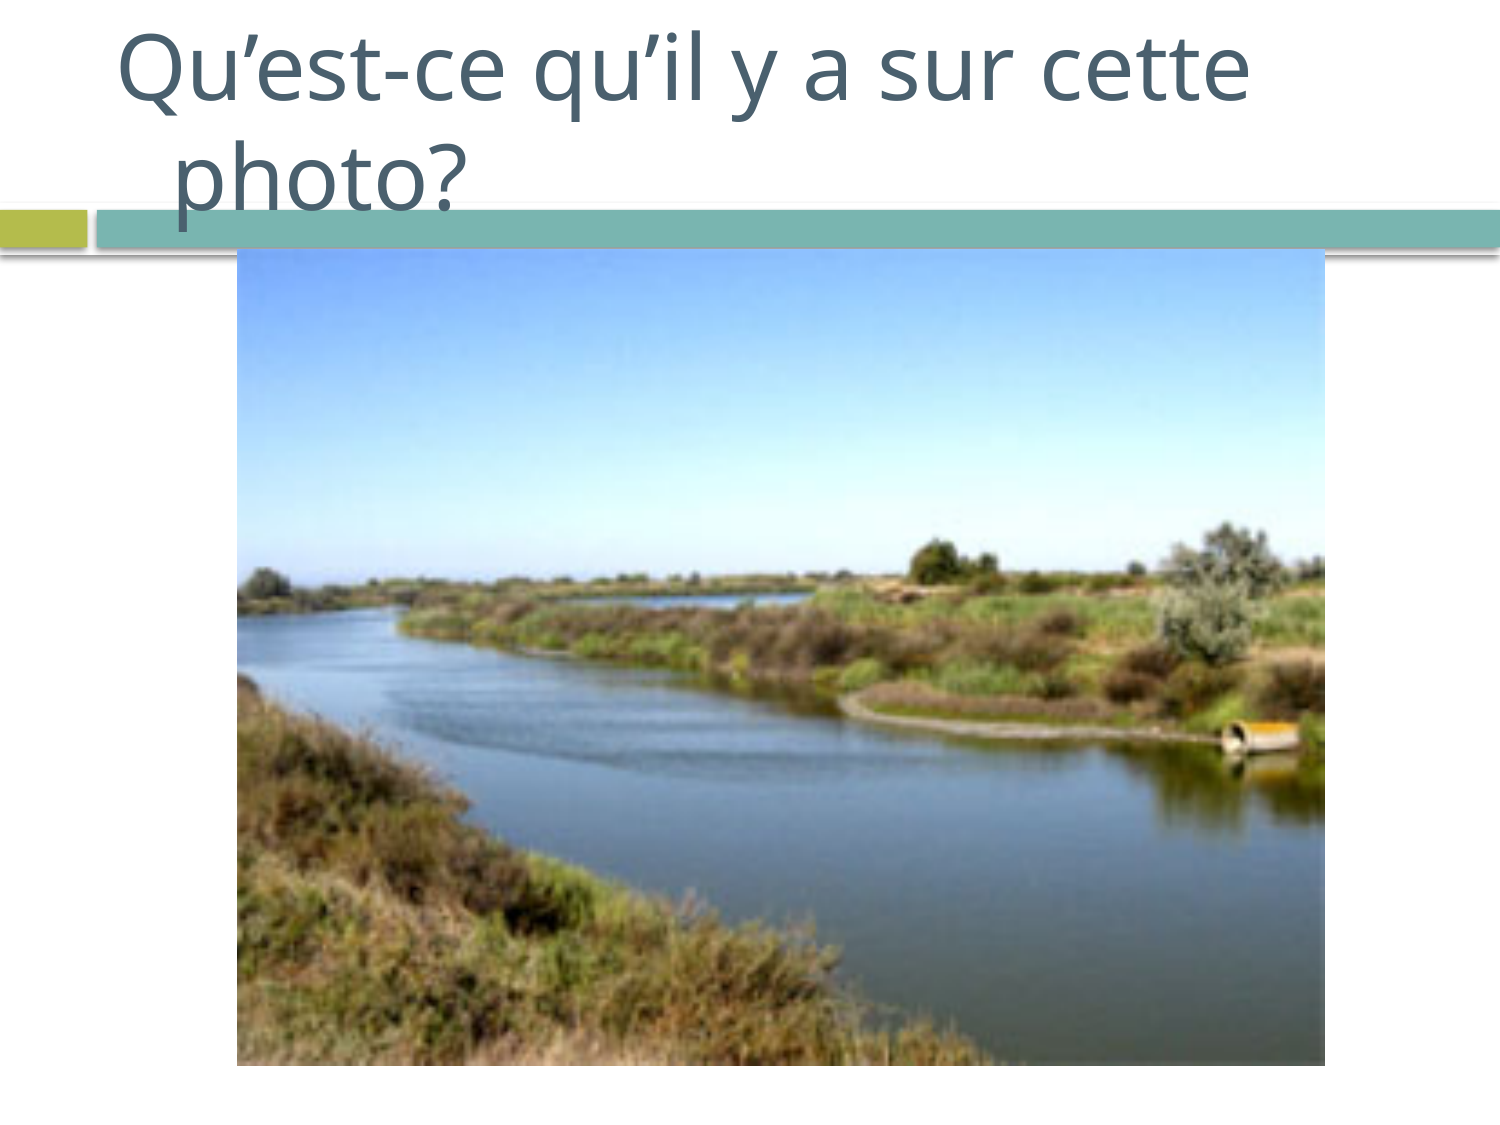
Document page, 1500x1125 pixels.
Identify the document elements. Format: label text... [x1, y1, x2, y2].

picture [237, 249, 1326, 1066]
title Qu’est-ce qu’il y a sur cette photo? [100, 37, 1438, 200]
